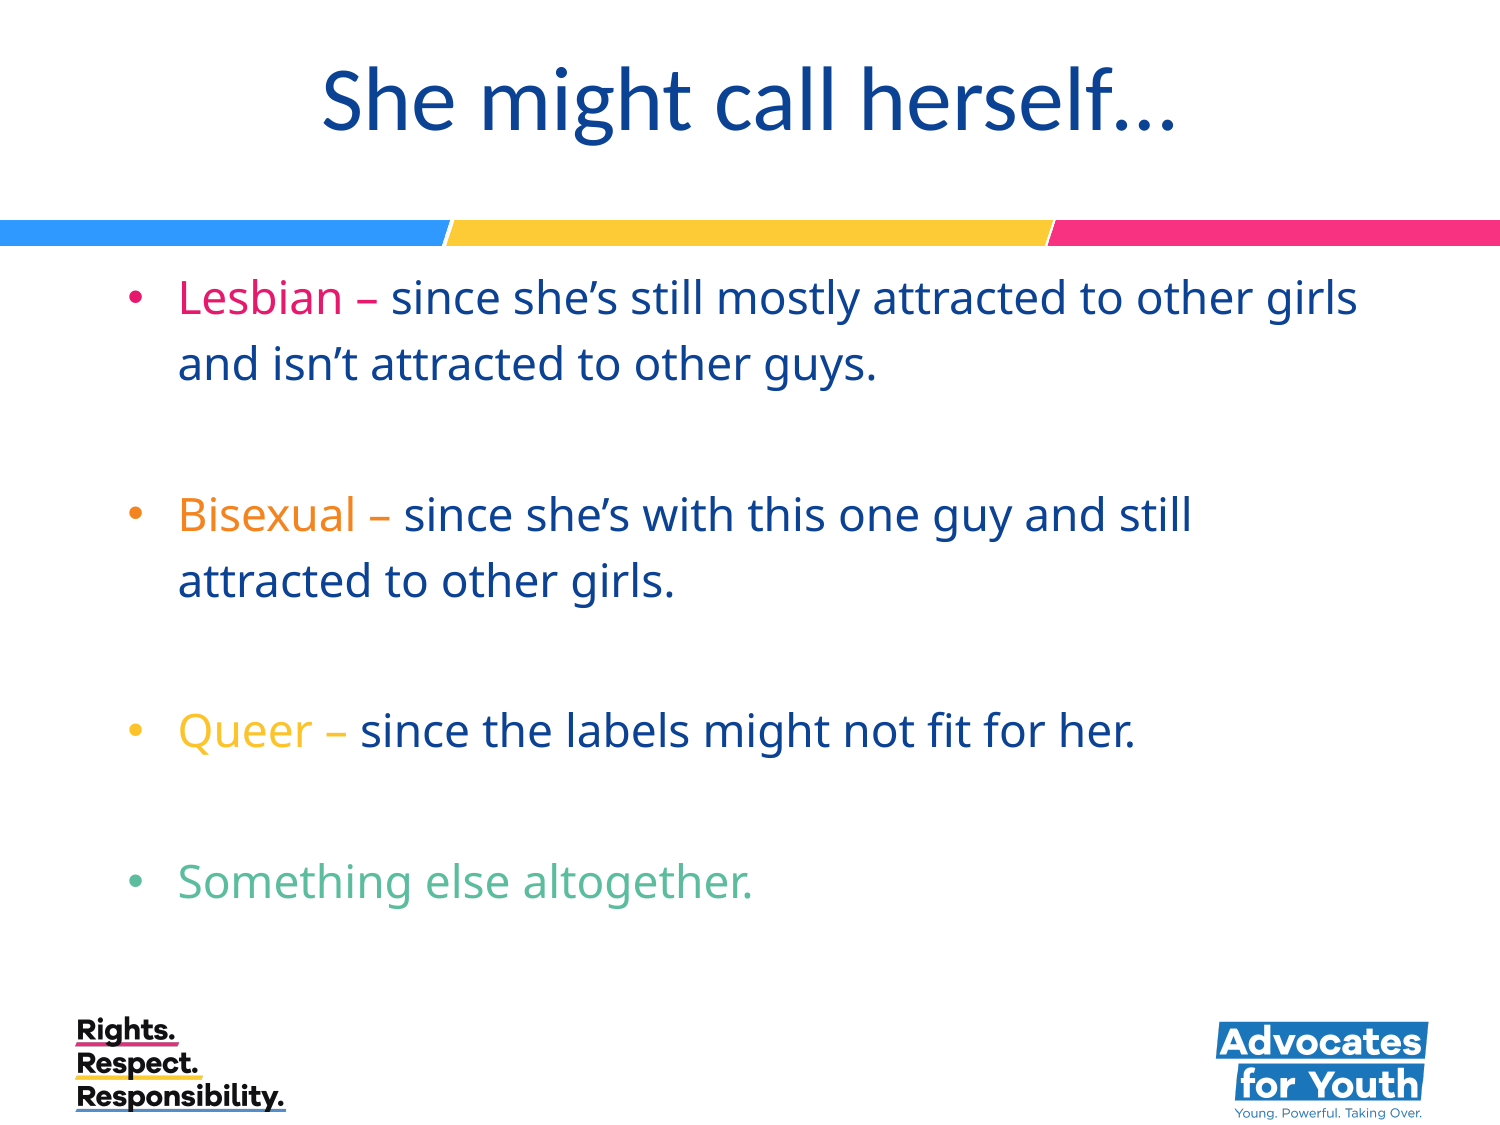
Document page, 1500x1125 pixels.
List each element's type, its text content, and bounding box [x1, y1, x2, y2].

title She might call herself… [112, 0, 1388, 188]
picture [0, 207, 1500, 258]
list Lesbian – since she’s still mostly attracted to other girls and isn’t attracted to other guys. Bisexual – since she’s with this one guy and still attracted to other girls. Queer – since the labels might not fit for her. Something else altogether. [112, 249, 1388, 925]
